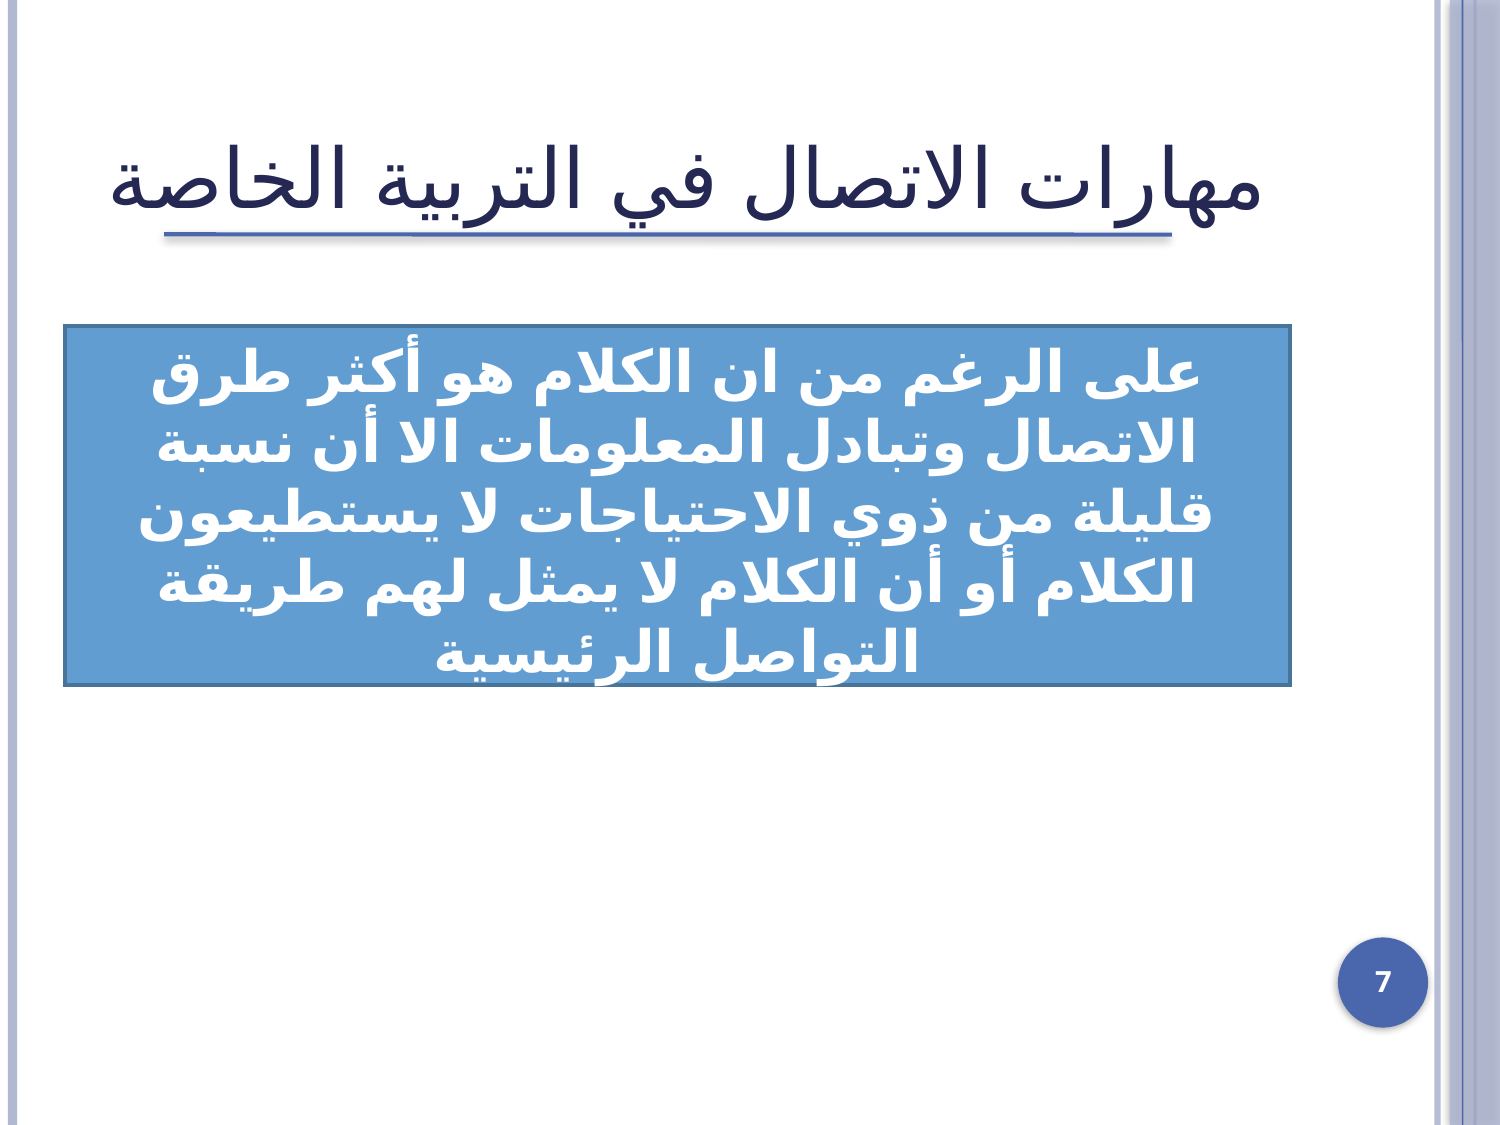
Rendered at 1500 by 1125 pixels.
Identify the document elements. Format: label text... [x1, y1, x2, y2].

title مهارات الاتصال في التربية الخاصة [75, 45, 1300, 233]
list على الرغم من ان الكلام هو أكثر طرق الاتصال وتبادل المعلومات الا أن نسبة قليلة من ذوي الاحتياجات لا يستطيعون الكلام أو أن الكلام لا يمثل لهم طريقة التواصل الرئيسية لذا نلجأ لاستخدام أنماط اتصال مساندة وداعمة [63, 324, 1292, 687]
slide_number 7 [1333, 940, 1434, 1026]
